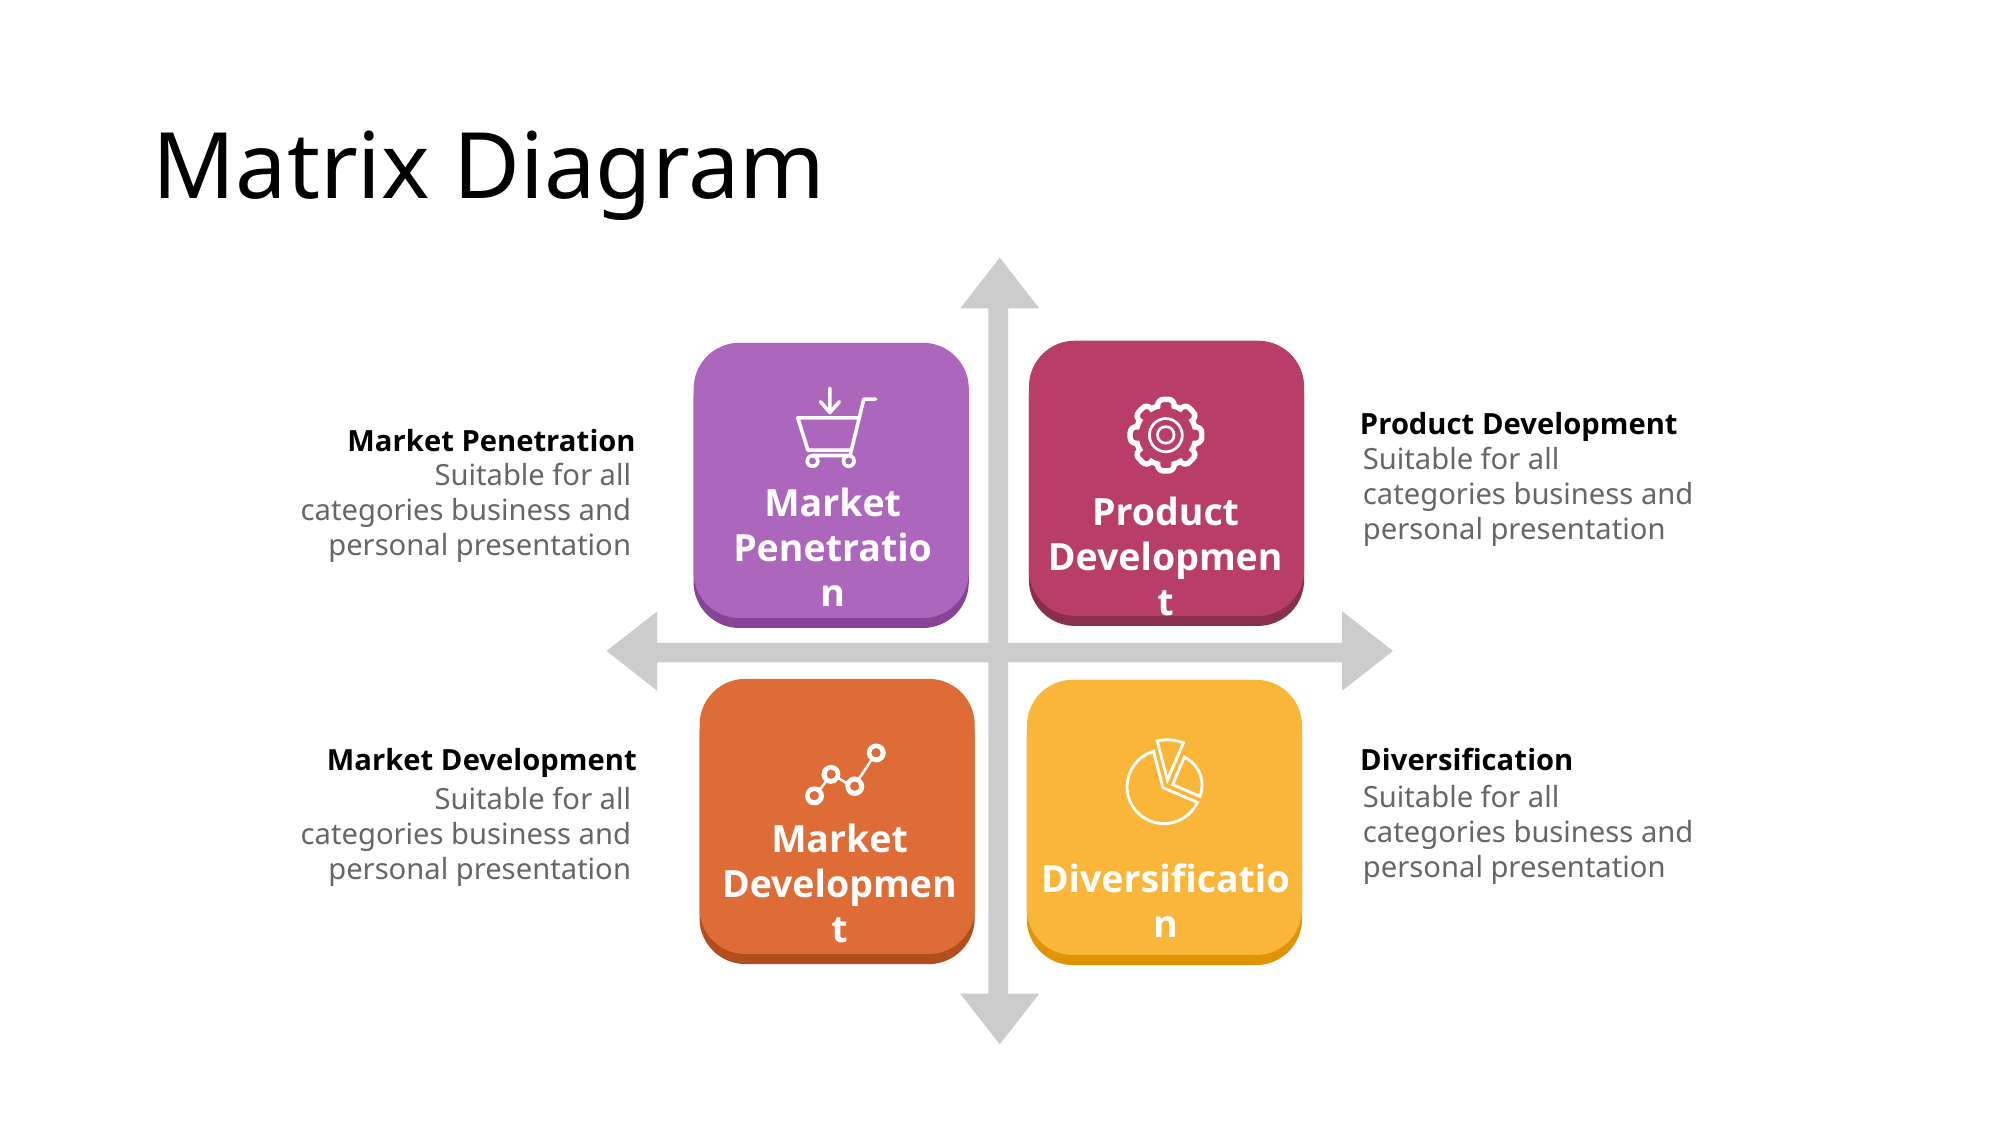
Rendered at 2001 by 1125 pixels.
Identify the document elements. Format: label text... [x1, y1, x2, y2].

title Matrix Diagram [137, 59, 1863, 278]
text_box Market Development [311, 733, 652, 784]
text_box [1125, 738, 1204, 826]
text_box [1009, 611, 1393, 691]
text_box Suitable for all categories business and personal presentation [285, 449, 646, 569]
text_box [795, 386, 878, 469]
text_box Product Development [1345, 398, 1693, 448]
text_box Diversification [1345, 733, 1589, 784]
text_box [606, 611, 988, 691]
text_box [693, 342, 969, 628]
text_box [960, 257, 1040, 1045]
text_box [1127, 396, 1205, 474]
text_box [699, 678, 975, 965]
text_box Suitable for all categories business and personal presentation [1348, 432, 1710, 553]
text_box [1026, 679, 1303, 965]
text_box Suitable for all categories business and personal presentation [285, 772, 646, 893]
text_box Suitable for all categories business and personal presentation [1348, 771, 1710, 891]
text_box Market Penetration [332, 414, 651, 465]
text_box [1028, 340, 1305, 626]
